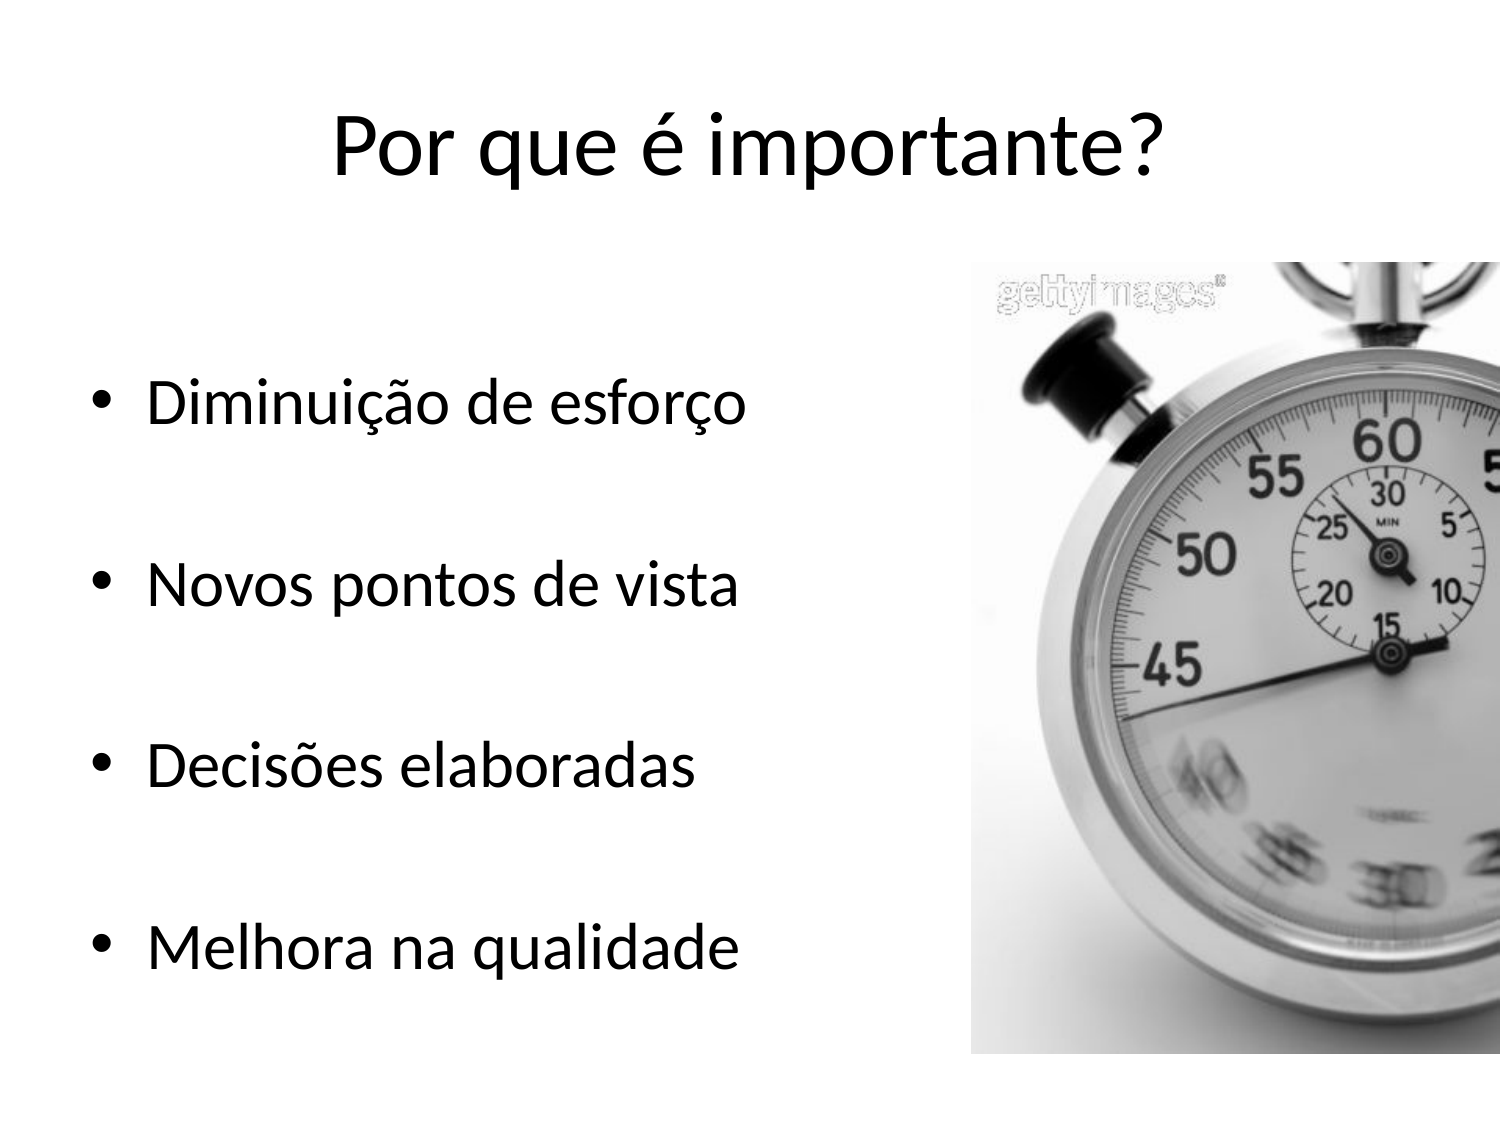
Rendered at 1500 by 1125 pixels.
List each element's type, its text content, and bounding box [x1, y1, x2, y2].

picture [971, 262, 1500, 1054]
title Por que é importante? [75, 45, 1425, 233]
list Diminuição de esforço Novos pontos de vista Decisões elaboradas Melhora na qualidade [75, 262, 969, 1005]
